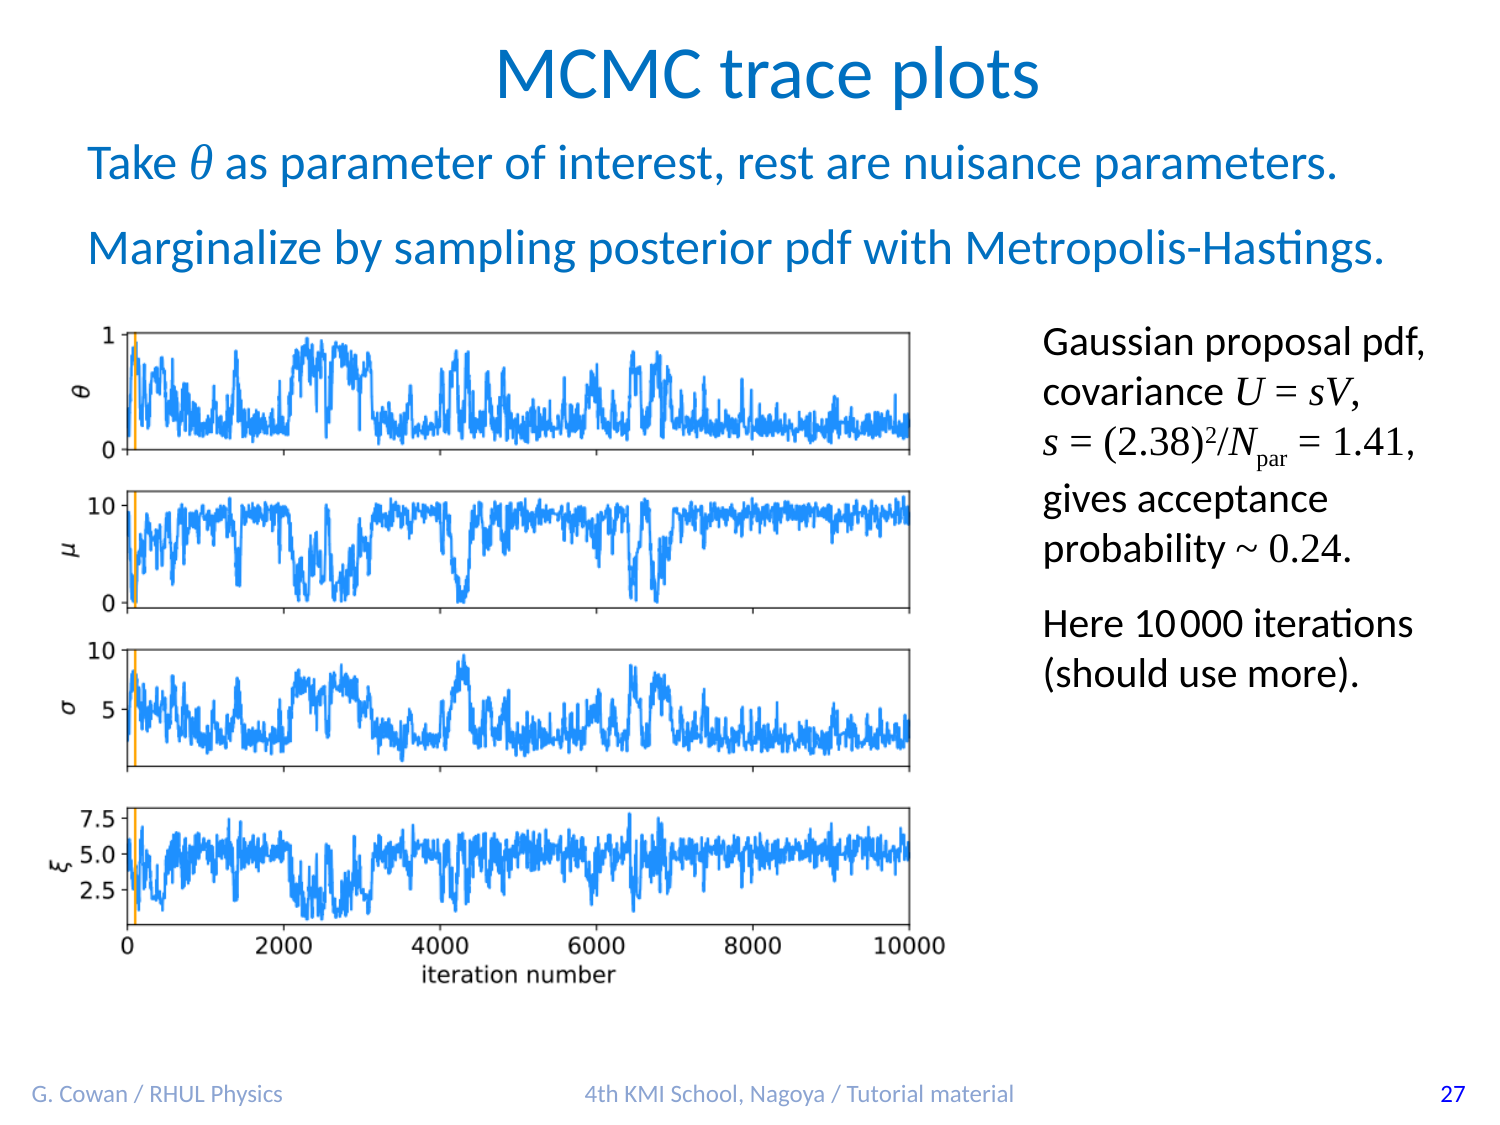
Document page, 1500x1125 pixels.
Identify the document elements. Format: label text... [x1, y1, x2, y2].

picture [22, 301, 969, 1011]
slide_number G. Cowan / RHUL Physics [16, 1062, 338, 1123]
text_box Gaussian proposal pdf, covariance U = sV, s = (2.38)2/Npar = 1.41, gives acceptance probability ~ 0.24. Here 10 000 iterations (should use more). [1027, 306, 1465, 704]
text_box Take θ as parameter of interest, rest are nuisance parameters. Marginalize by sampling posterior pdf with Metropolis-Hastings. [72, 122, 1428, 282]
slide_number 27 [1262, 1062, 1481, 1123]
text_box MCMC trace plots [479, 16, 1057, 121]
footer 4th KMI School, Nagoya / Tutorial material [338, 1062, 1262, 1123]
